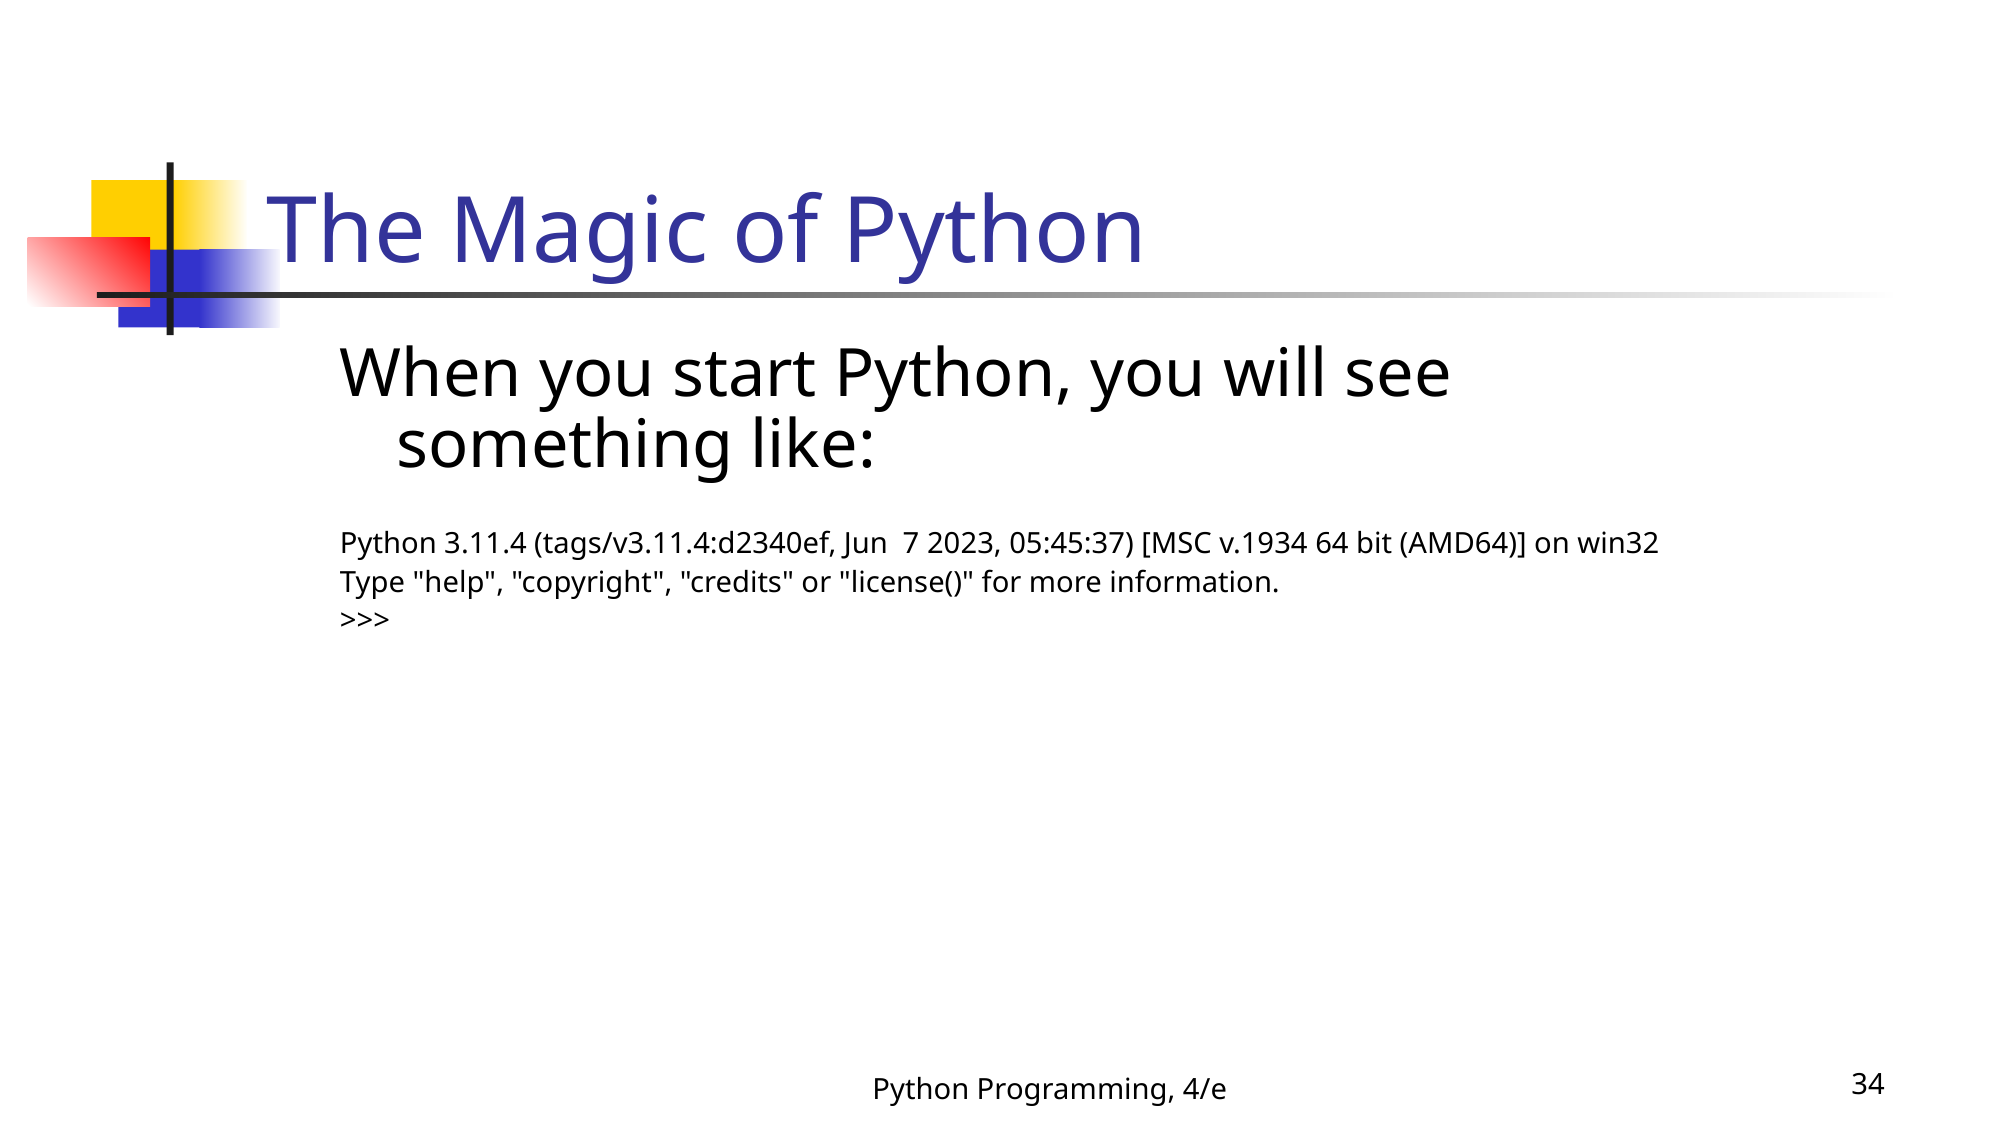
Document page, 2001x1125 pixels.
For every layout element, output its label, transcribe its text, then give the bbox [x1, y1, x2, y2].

title The Magic of Python [251, 101, 1957, 289]
list When you start Python, you will see something like: Python 3.11.4 (tags/v3.11.4:d2340ef, Jun 7 2023, 05:45:37) [MSC v.1934 64 bit (AMD64)] on win32 Type "help", "copyright", "credits" or "license()" for more information. >>> [324, 331, 1719, 1006]
slide_number 34 [1483, 1037, 1901, 1113]
footer Python Programming, 4/e [733, 1037, 1367, 1113]
